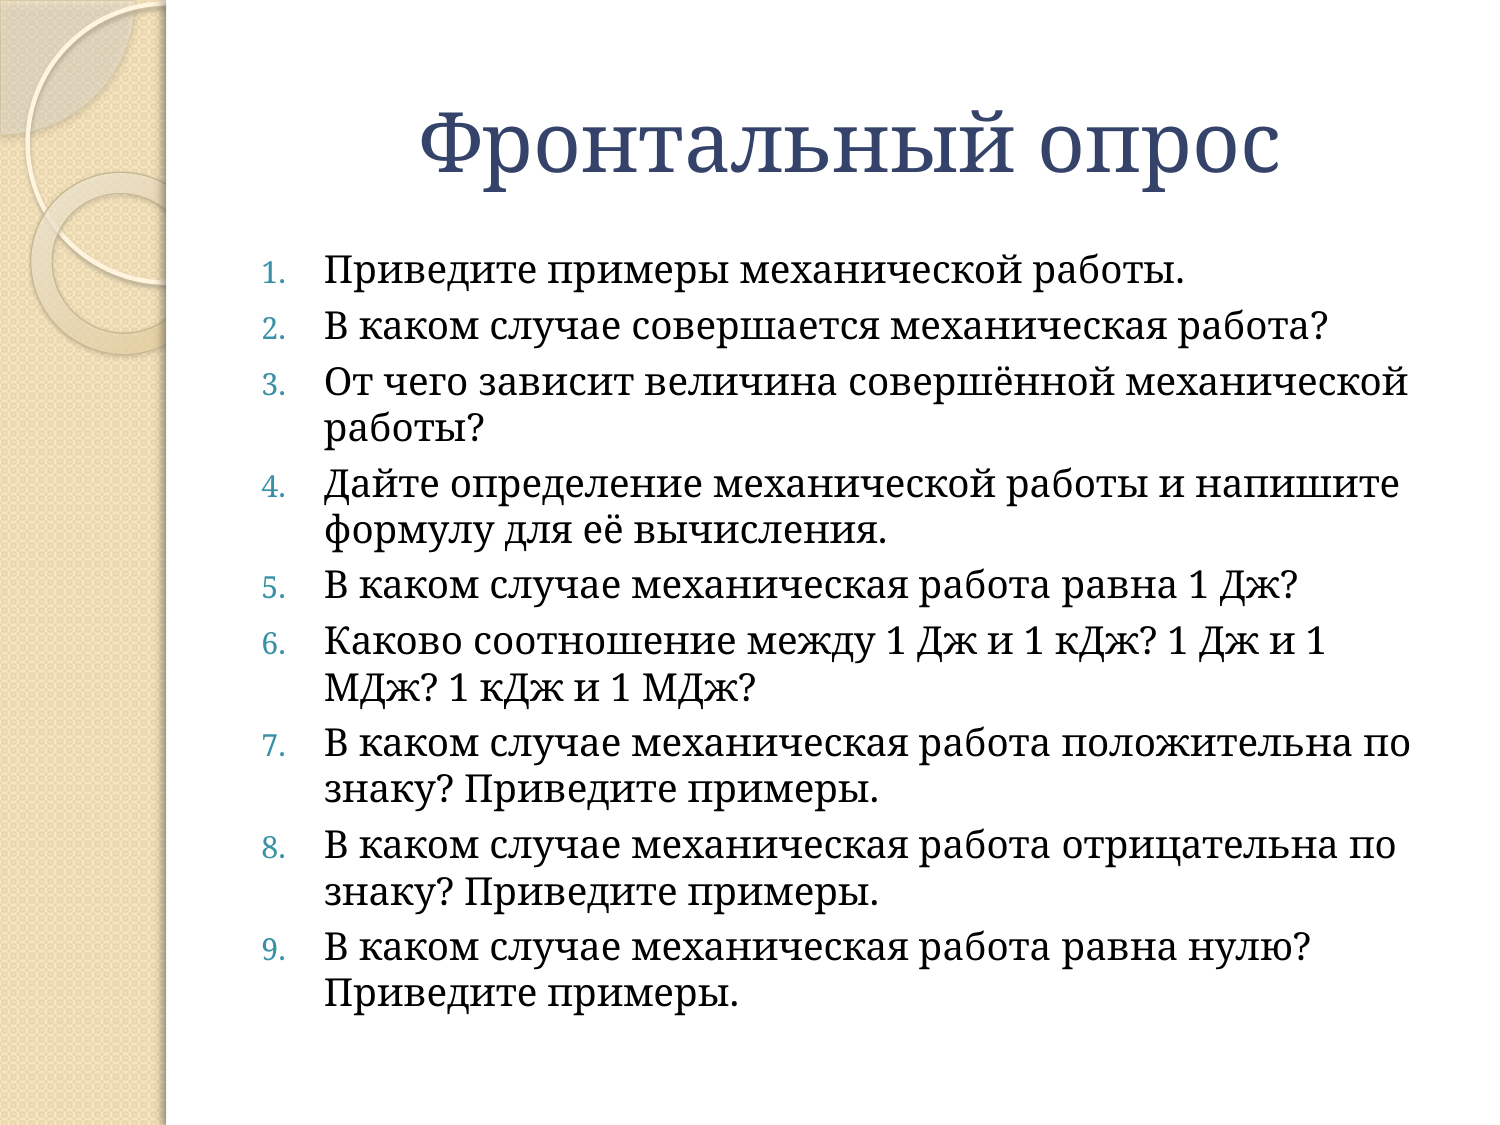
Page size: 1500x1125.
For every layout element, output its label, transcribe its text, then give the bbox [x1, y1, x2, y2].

list Приведите примеры механической работы. В каком случае совершается механическая работа? От чего зависит величина совершённой механической работы? Дайте определение механической работы и напишите формулу для её вычисления. В каком случае механическая работа равна 1 Дж? Каково соотношение между 1 Дж и 1 кДж? 1 Дж и 1 МДж? 1 кДж и 1 МДж? В каком случае механическая работа положительна по знаку? Приведите примеры. В каком случае механическая работа отрицательна по знаку? Приведите примеры. В каком случае механическая работа равна нулю? Приведите примеры. [235, 237, 1466, 1025]
title Фронтальный опрос [235, 45, 1466, 233]
